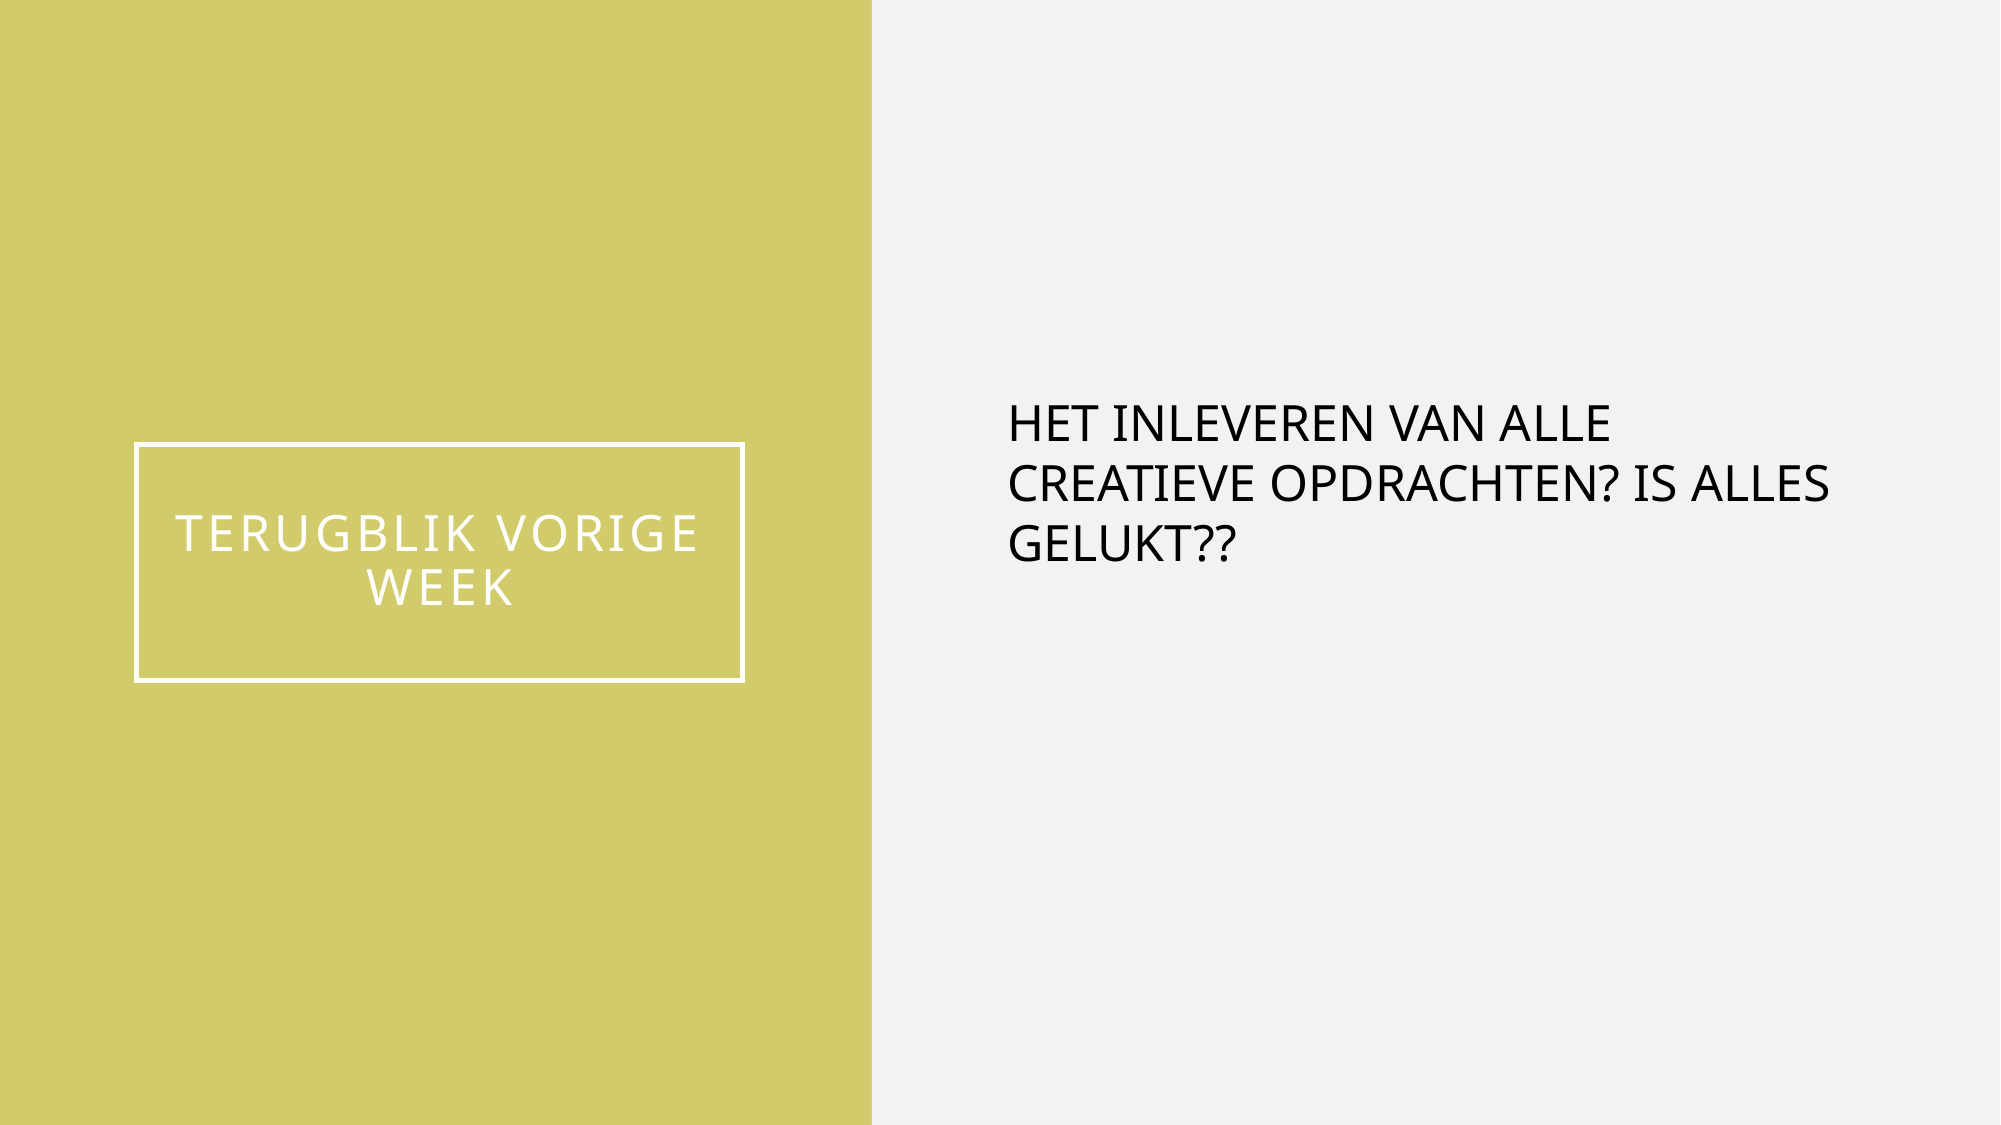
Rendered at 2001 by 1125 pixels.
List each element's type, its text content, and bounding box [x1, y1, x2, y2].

list HET INLEVEREN VAN ALLE CREATIEVE OPDRACHTEN? IS ALLES GELUKT?? [992, 131, 1880, 994]
title TERUGBLIK VORIGE WEEK [134, 442, 745, 683]
text_box [871, 0, 2000, 1125]
